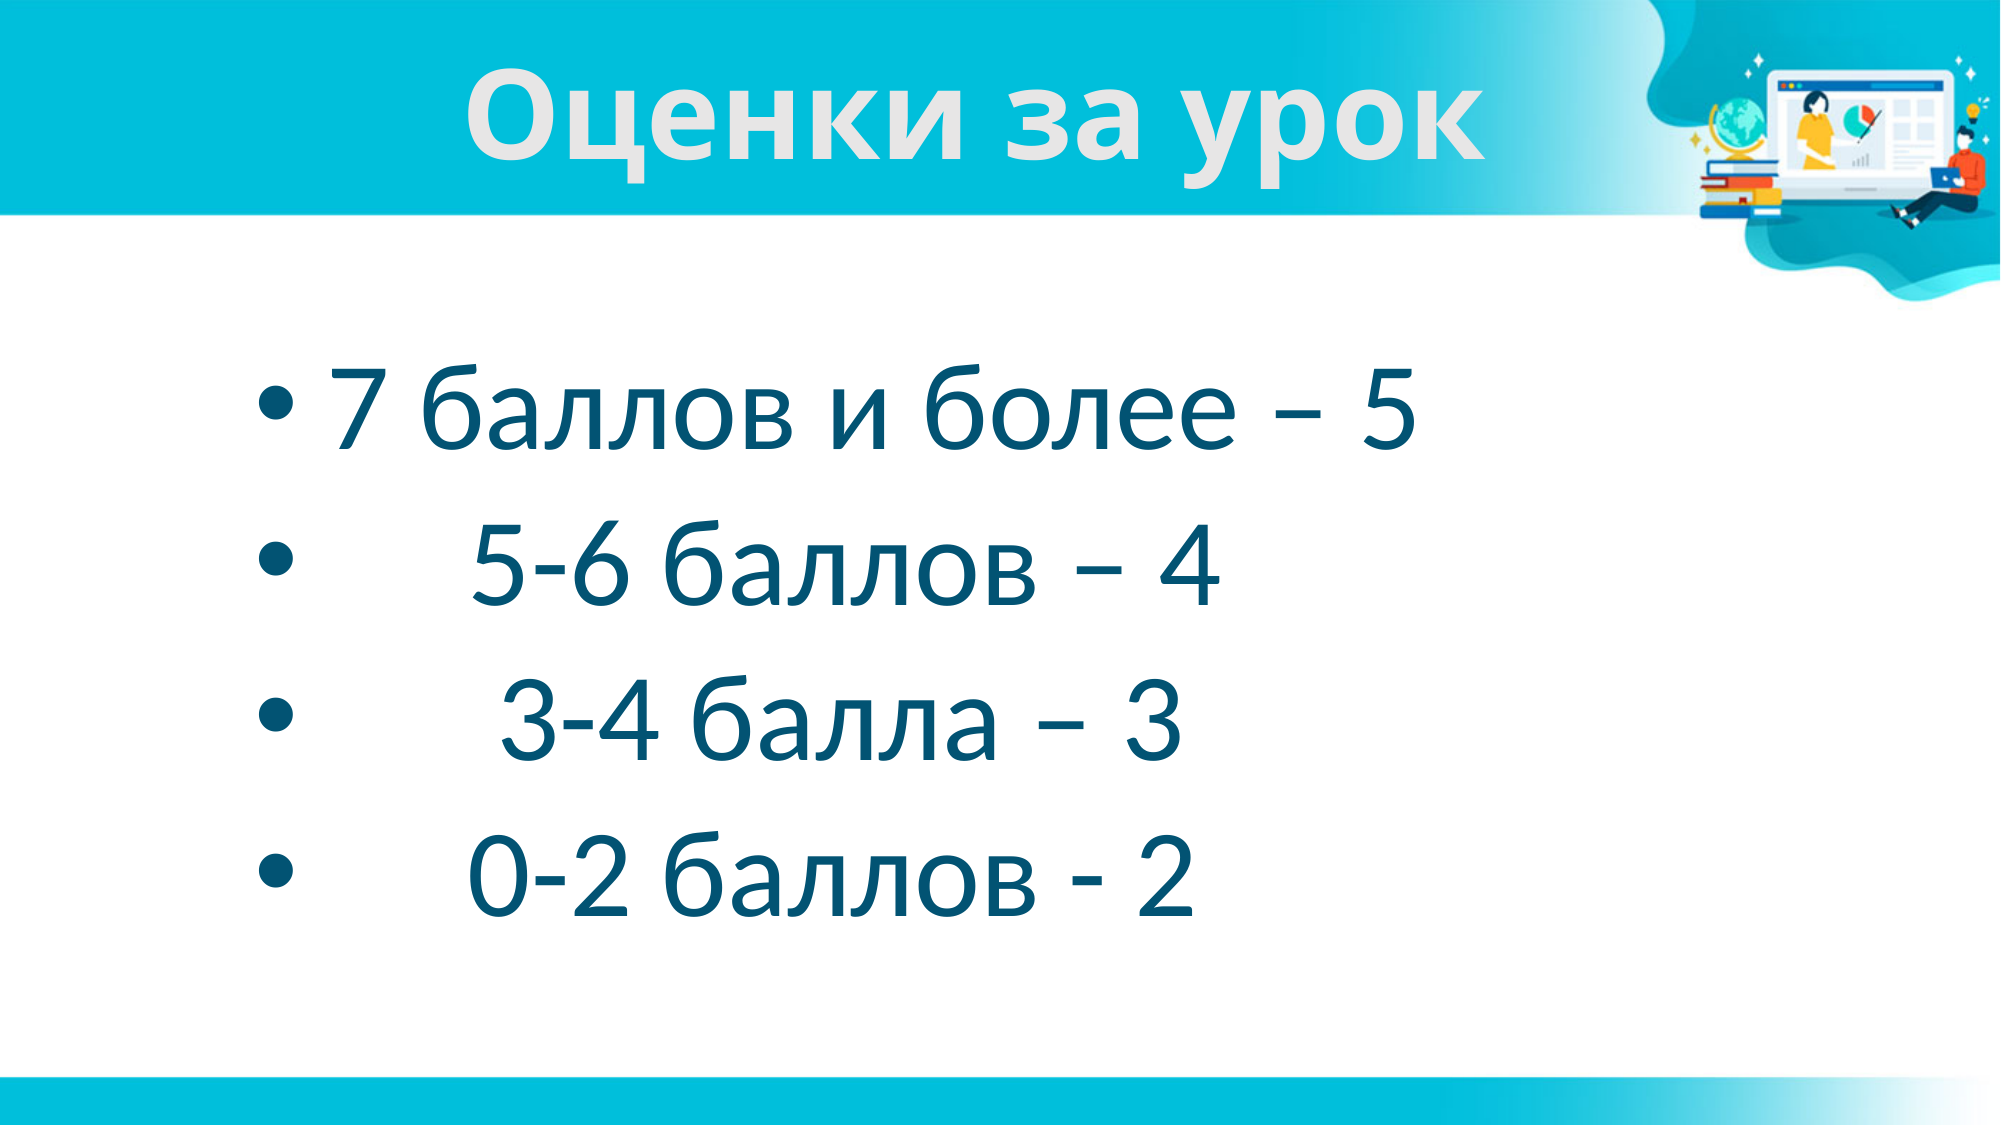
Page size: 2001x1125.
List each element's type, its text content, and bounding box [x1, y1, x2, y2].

list 7 баллов и более – 5 5-6 баллов – 4 3-4 балла – 3 0-2 баллов - 2 [239, 333, 1965, 1006]
picture [0, 0, 2001, 1125]
title Оценки за урок [446, 10, 1745, 228]
